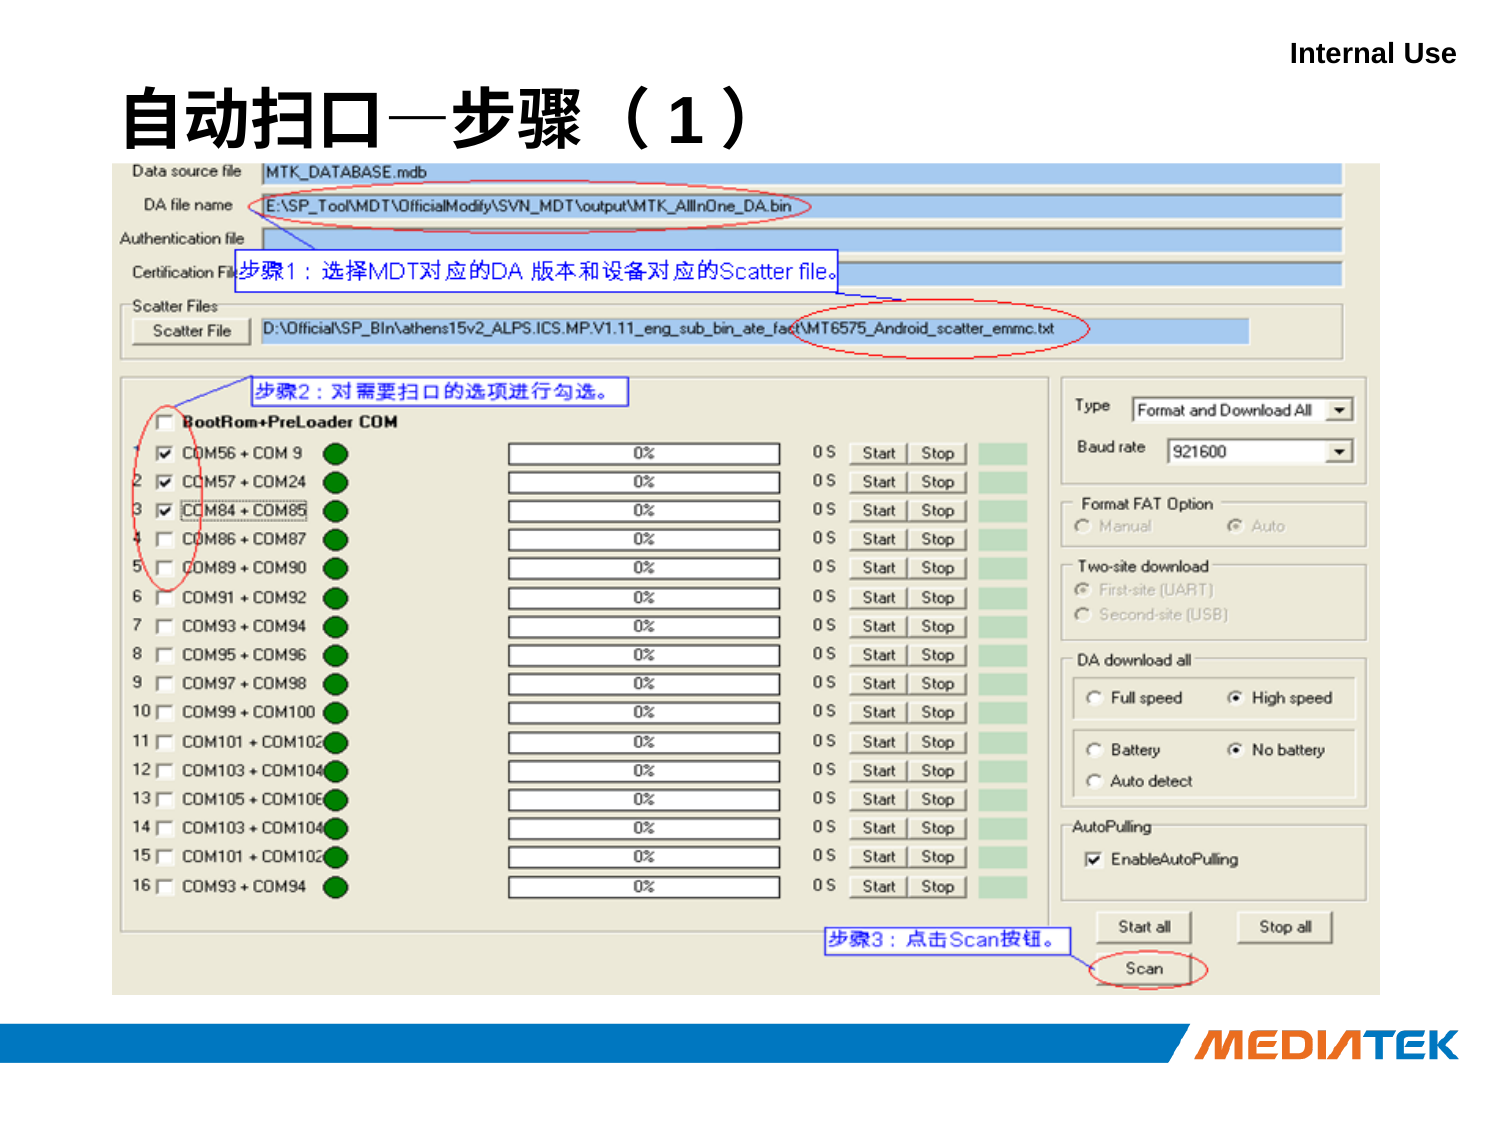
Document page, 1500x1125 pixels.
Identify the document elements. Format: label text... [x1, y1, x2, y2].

picture [0, 1023, 1459, 1063]
picture [112, 162, 1380, 995]
title 自动扫口—步骤（1） [101, 62, 1425, 172]
